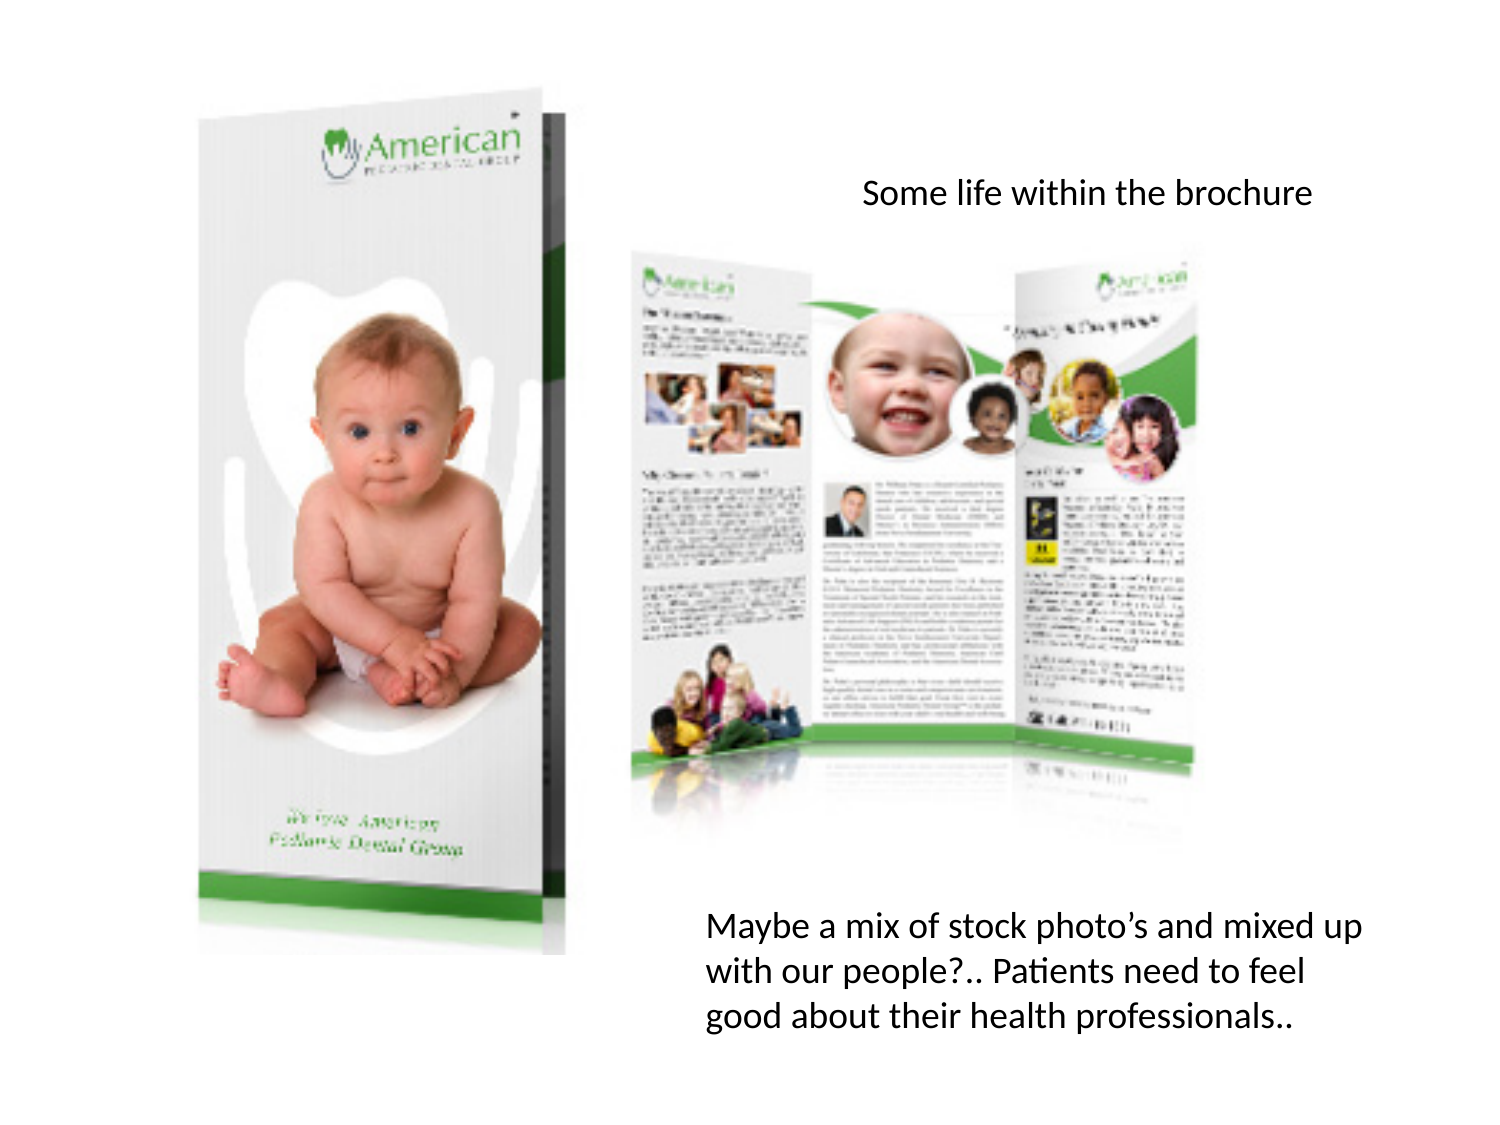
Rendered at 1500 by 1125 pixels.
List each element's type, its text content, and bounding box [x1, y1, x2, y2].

text_box Some life within the brochure [1216, 160, 1329, 221]
text_box Maybe a mix of stock photo’s and mixed up with our people?.. Patients need to feel good about their health professionals.. [690, 893, 1388, 1043]
picture [170, 66, 1211, 955]
